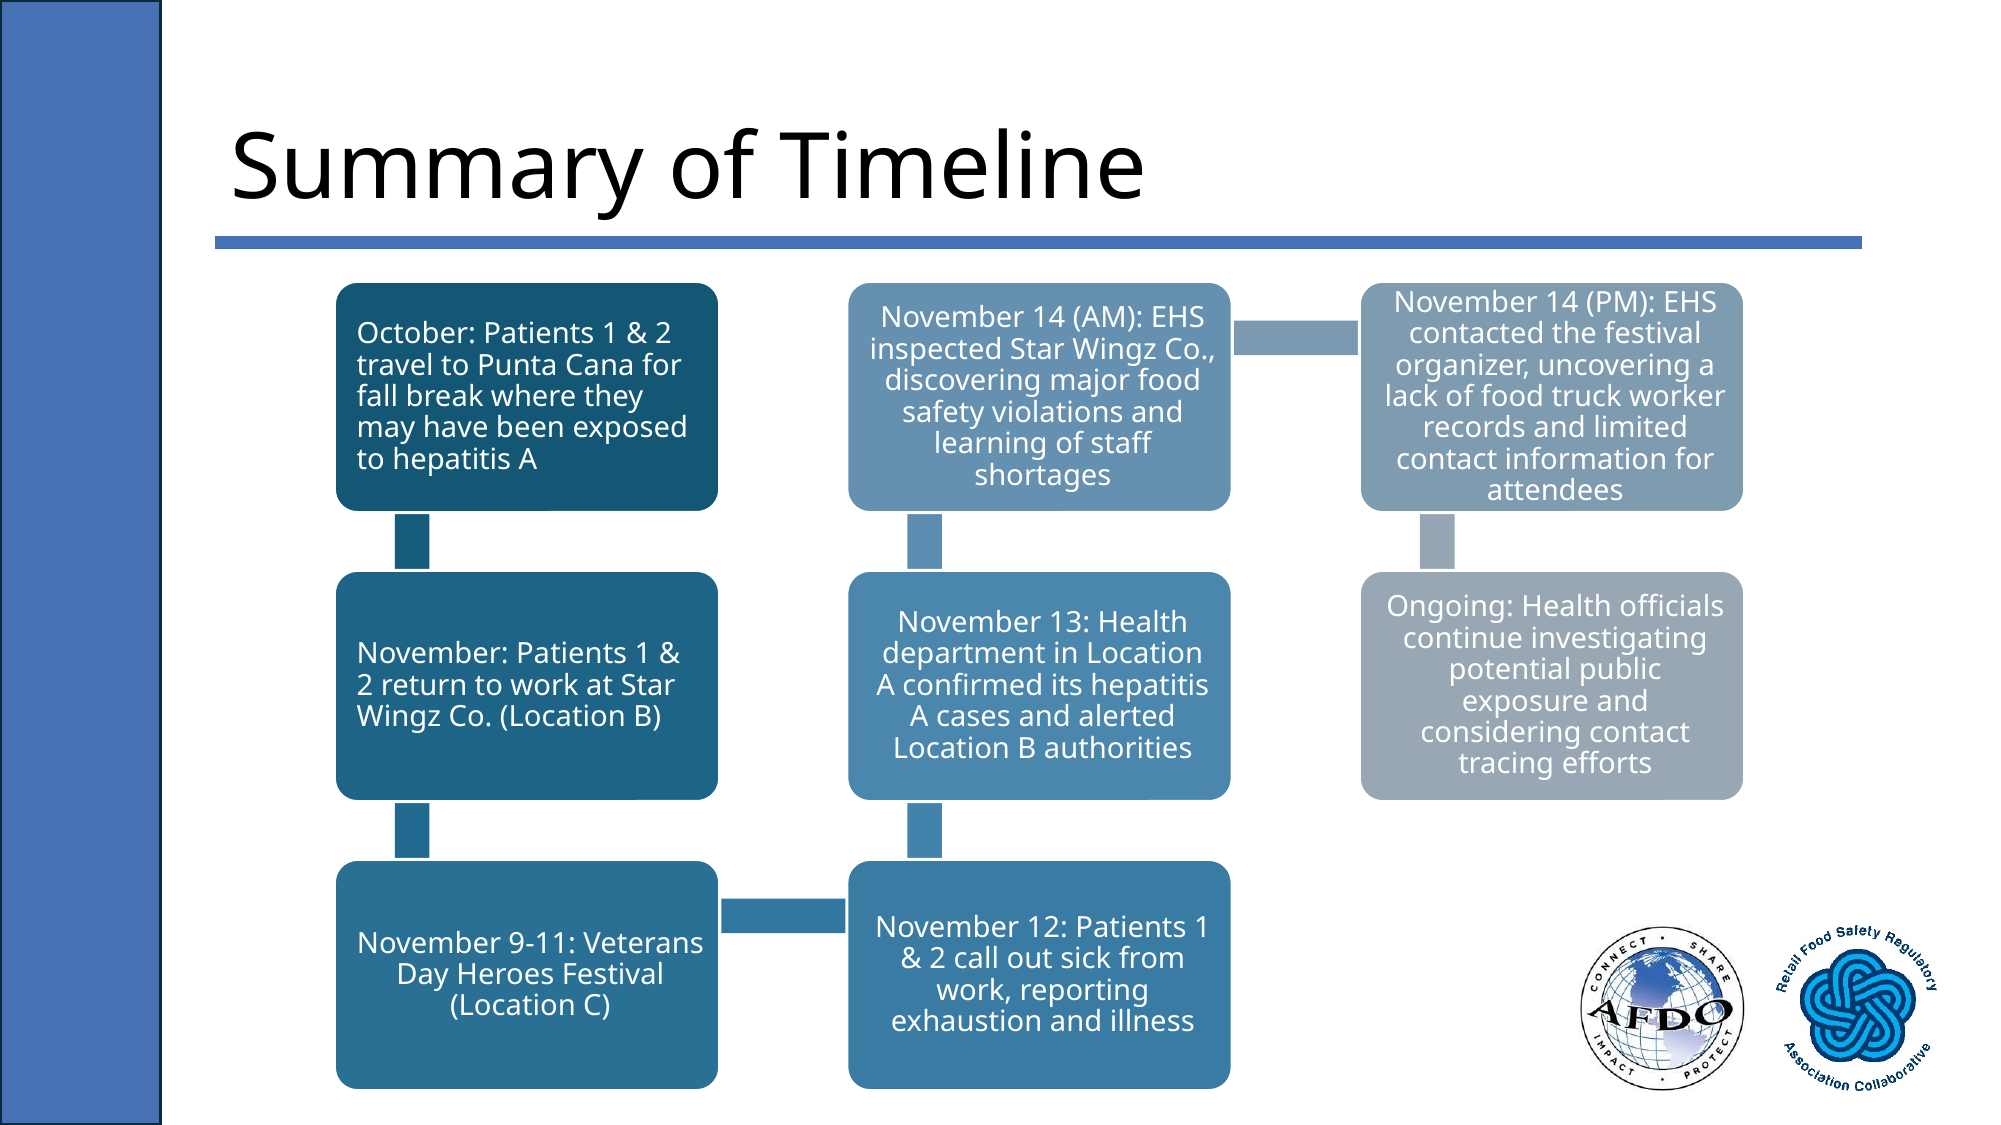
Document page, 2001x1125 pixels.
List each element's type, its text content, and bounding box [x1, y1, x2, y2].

picture [1847, 925, 1937, 1091]
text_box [232, 280, 1847, 1092]
title Summary of Timeline [215, 110, 1863, 227]
